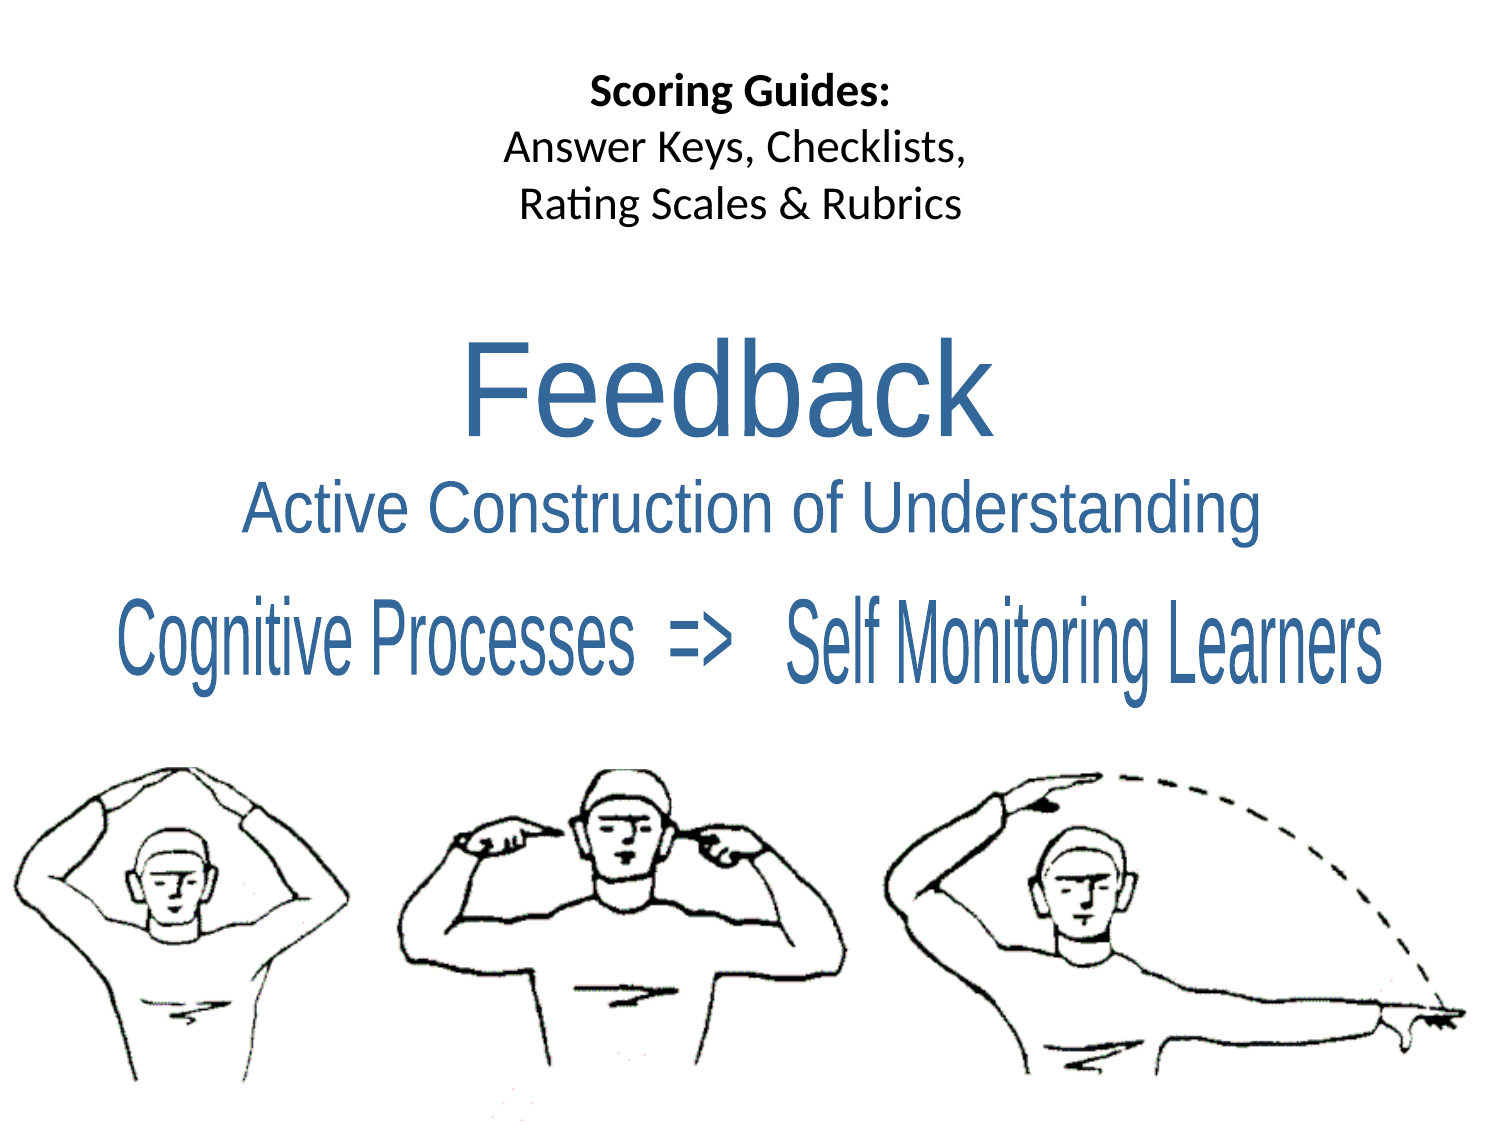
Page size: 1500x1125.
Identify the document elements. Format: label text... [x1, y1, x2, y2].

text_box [0, 767, 1500, 1125]
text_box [118, 595, 1382, 709]
title Scoring Guides: Answer Keys, Checklists, Rating Scales & Rubrics [99, 50, 1382, 238]
